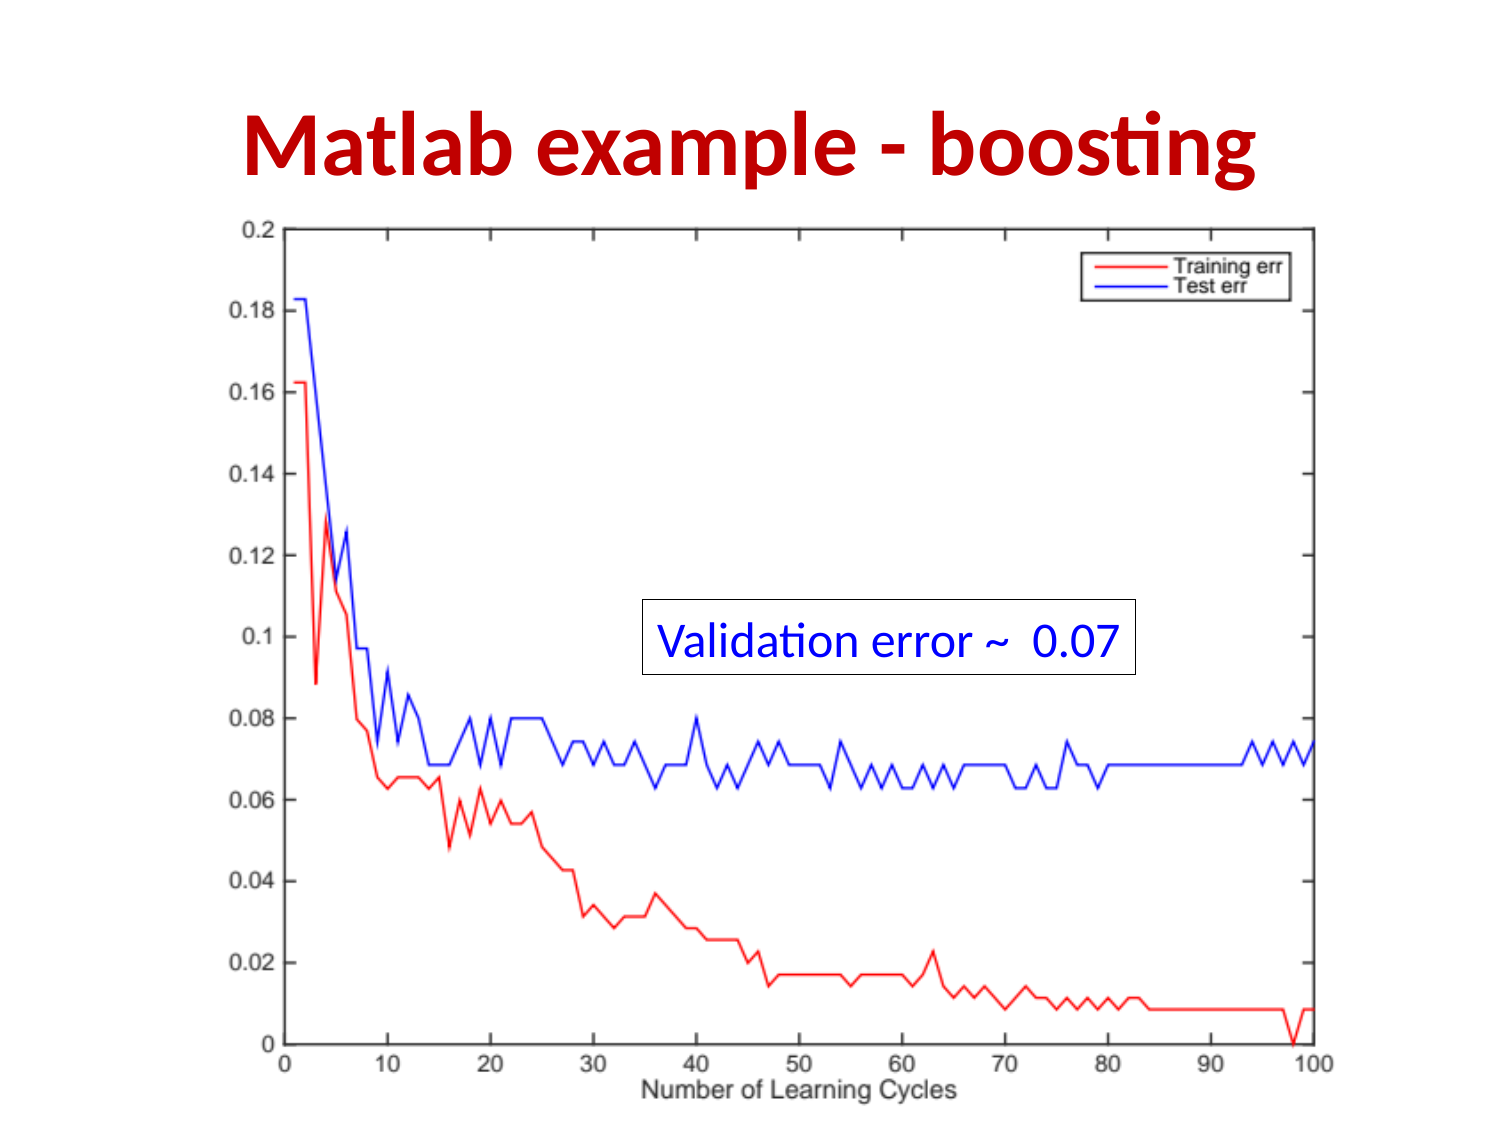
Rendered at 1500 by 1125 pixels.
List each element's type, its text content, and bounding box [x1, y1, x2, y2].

title Matlab example - boosting [75, 45, 1425, 233]
picture [112, 155, 1438, 1125]
